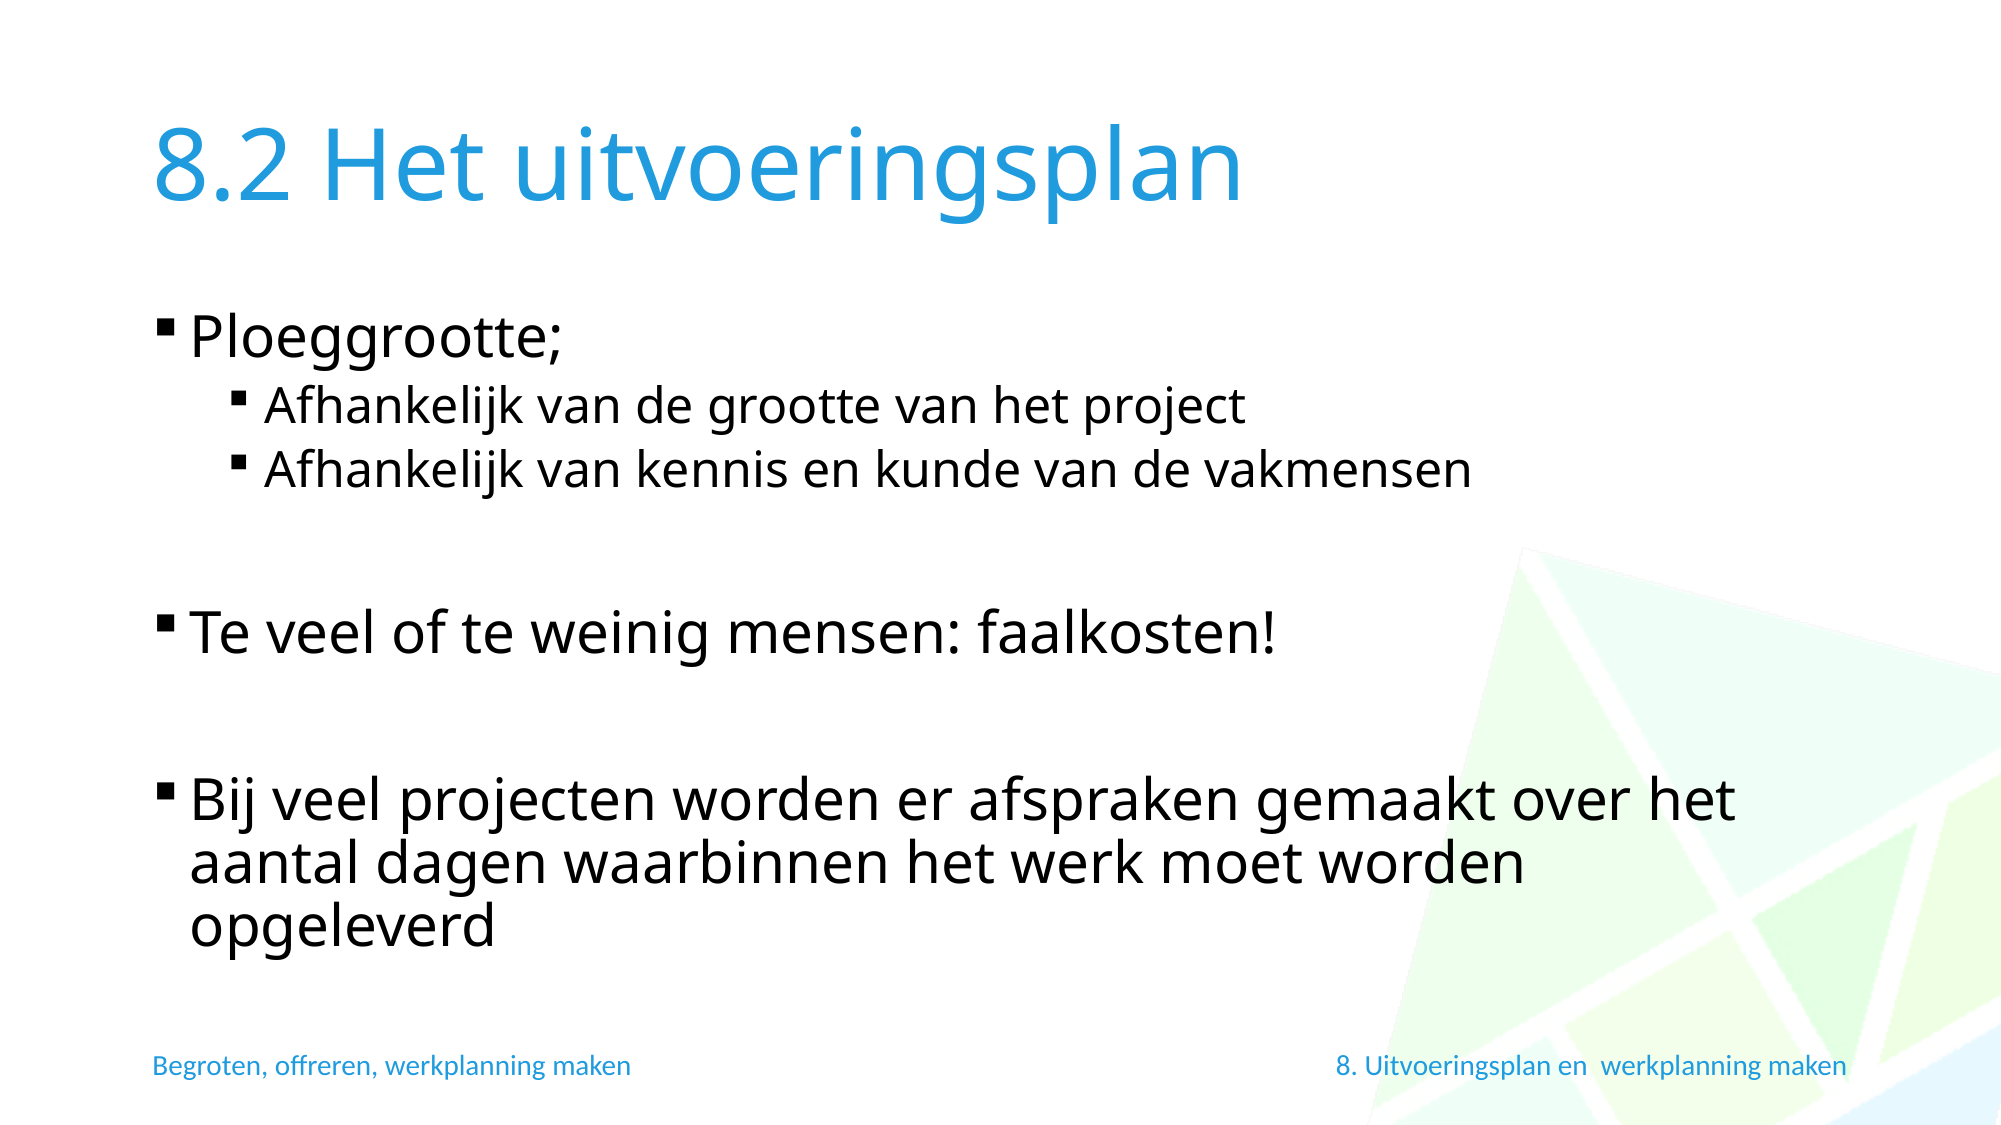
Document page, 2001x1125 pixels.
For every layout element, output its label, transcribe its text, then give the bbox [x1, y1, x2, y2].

list Ploeggrootte; Afhankelijk van de grootte van het project Afhankelijk van kennis en kunde van de vakmensen Te veel of te weinig mensen: faalkosten! Bij veel projecten worden er afspraken gemaakt over het aantal dagen waarbinnen het werk moet worden opgeleverd [137, 299, 1863, 1014]
list Begroten, offreren, werkplanning maken [137, 1042, 658, 1087]
title 8.2 Het uitvoeringsplan [137, 59, 1863, 278]
list 8. Uitvoeringsplan en werkplanning maken [1204, 1042, 1863, 1103]
